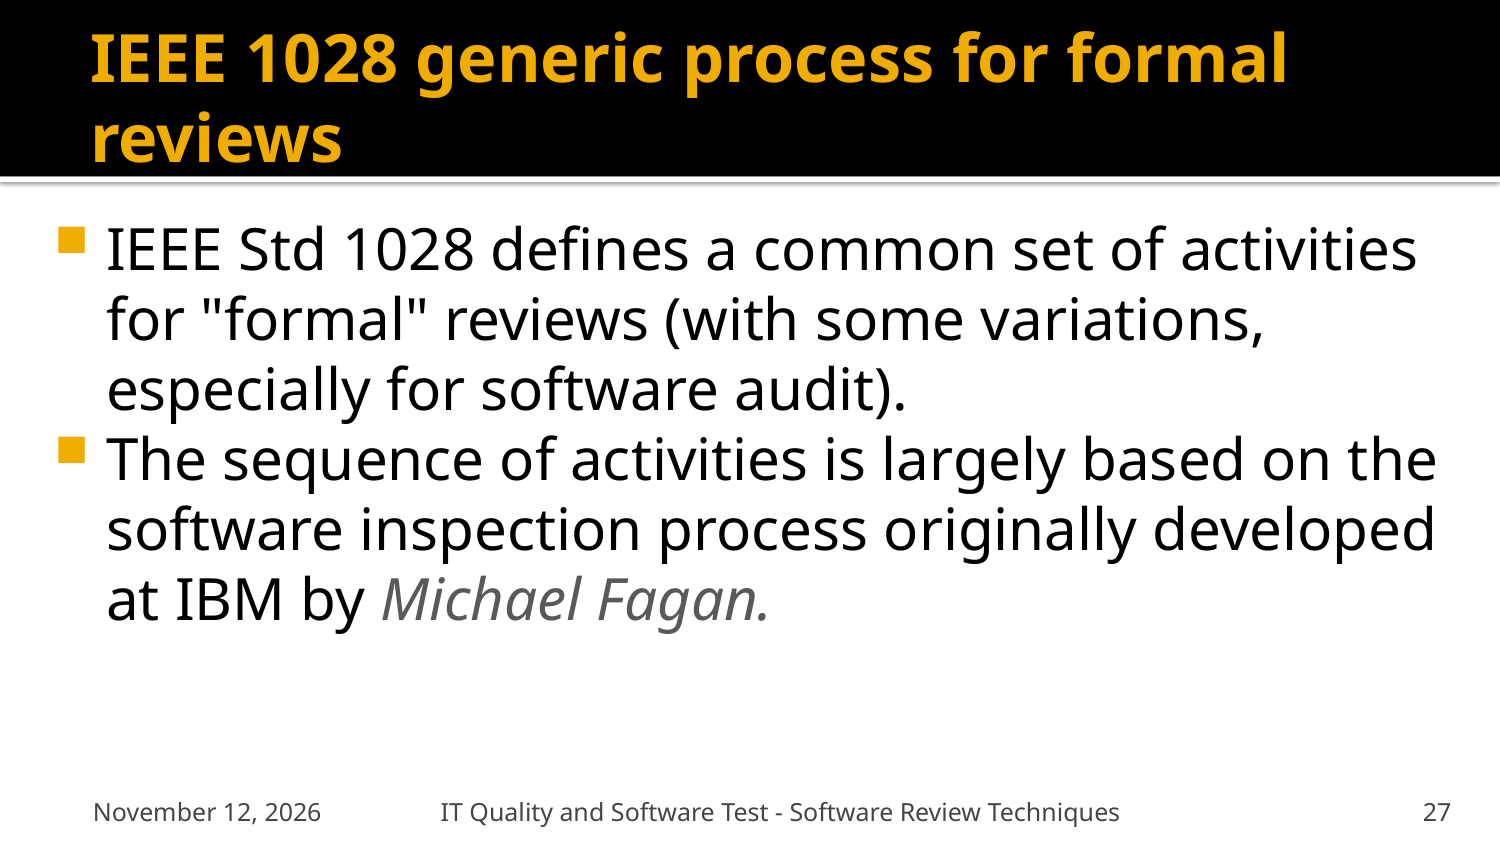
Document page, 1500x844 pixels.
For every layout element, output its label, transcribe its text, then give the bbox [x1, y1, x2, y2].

footer IT Quality and Software Test - Software Review Techniques [433, 796, 1337, 831]
slide_number 27 [1345, 796, 1467, 831]
title IEEE 1028 generic process for formal reviews [75, 19, 1425, 174]
list IEEE Std 1028 defines a common set of activities for "formal" reviews (with some variations, especially for software audit). The sequence of activities is largely based on the software inspection process originally developed at IBM by Michael Fagan. [24, 196, 1475, 822]
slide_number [75, 796, 425, 831]
